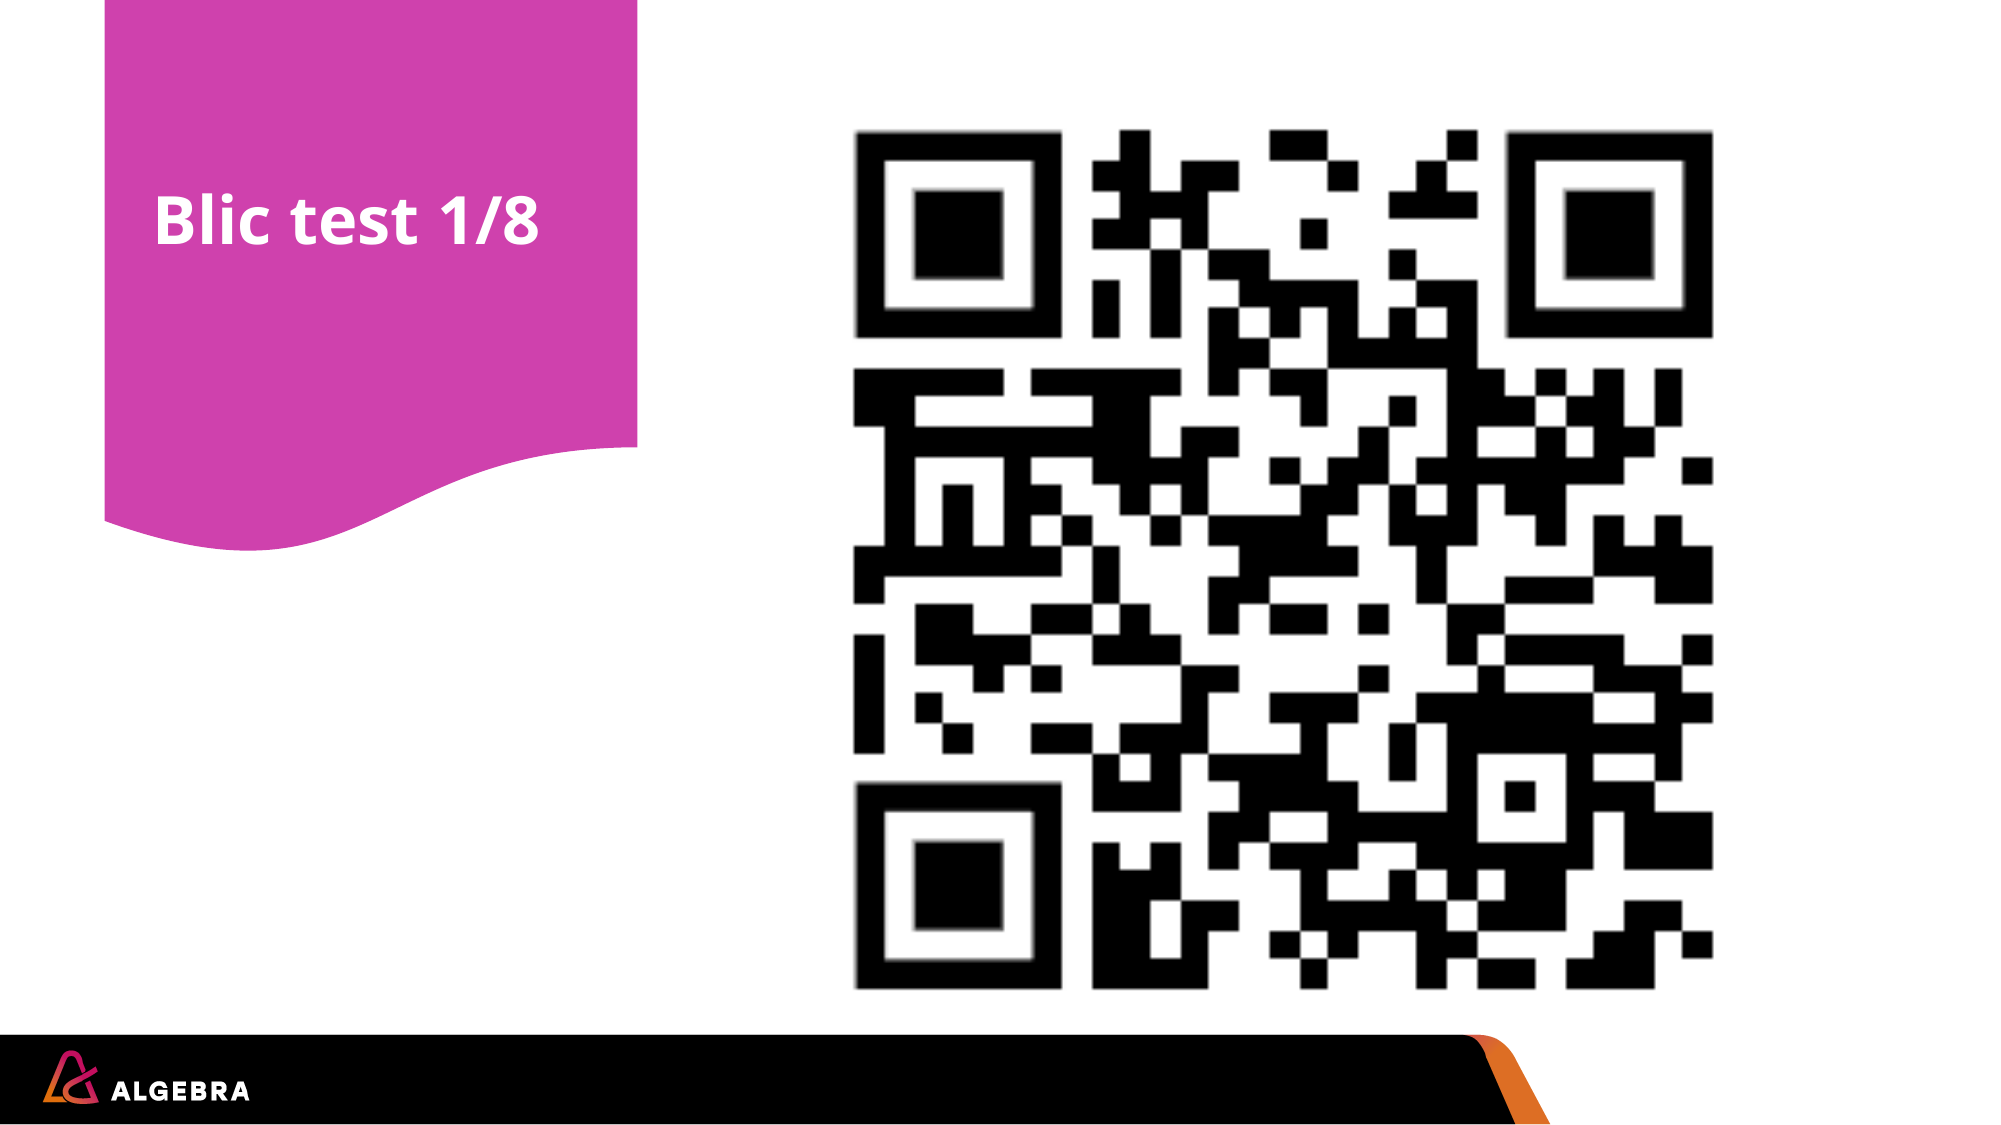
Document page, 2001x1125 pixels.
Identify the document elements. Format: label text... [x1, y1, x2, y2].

text_box [103, 0, 639, 552]
title Blic test 1/8 [137, 28, 604, 417]
picture [0, 1034, 1733, 1125]
picture [838, 104, 1748, 1021]
